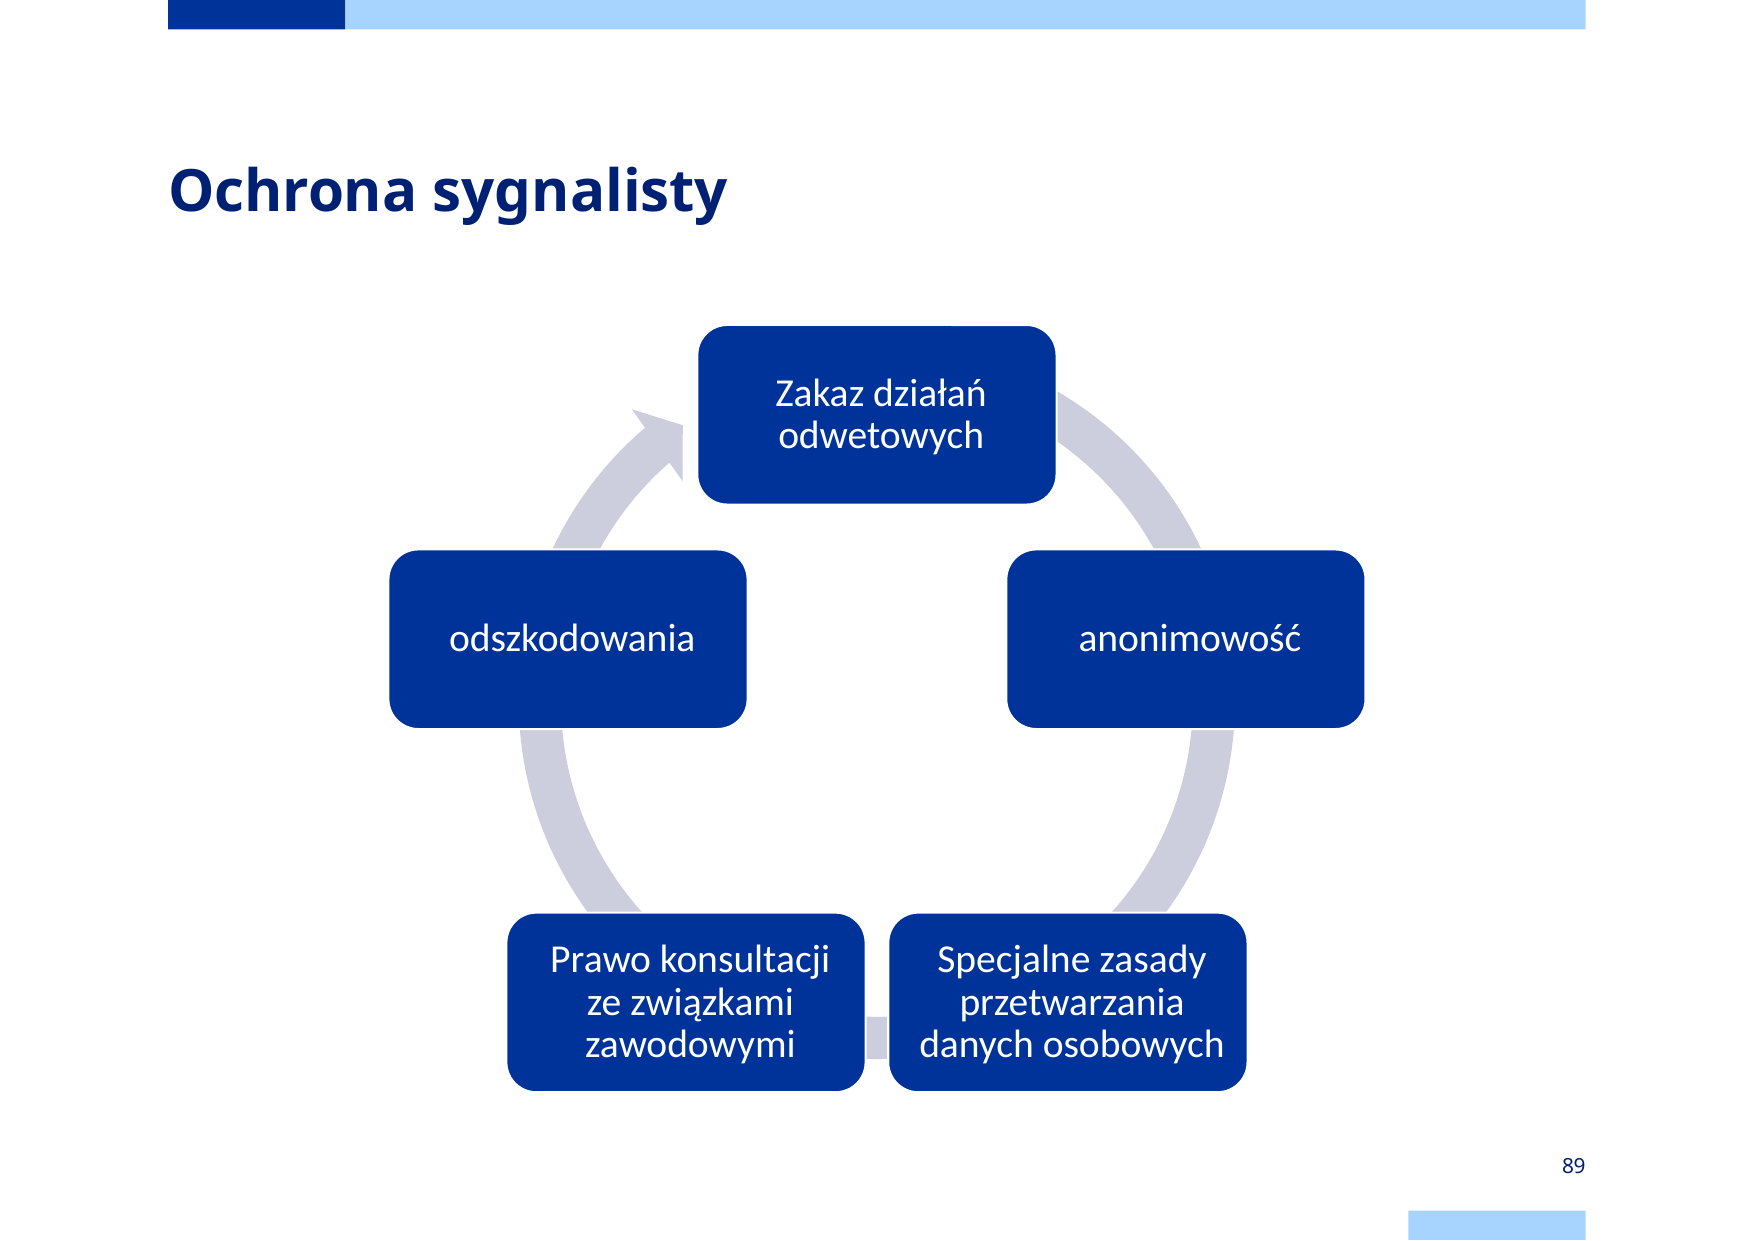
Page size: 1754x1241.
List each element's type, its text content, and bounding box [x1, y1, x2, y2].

slide_number 89 [1408, 1151, 1586, 1182]
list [168, 324, 1586, 1093]
title Ochrona sygnalisty [168, 147, 1586, 324]
